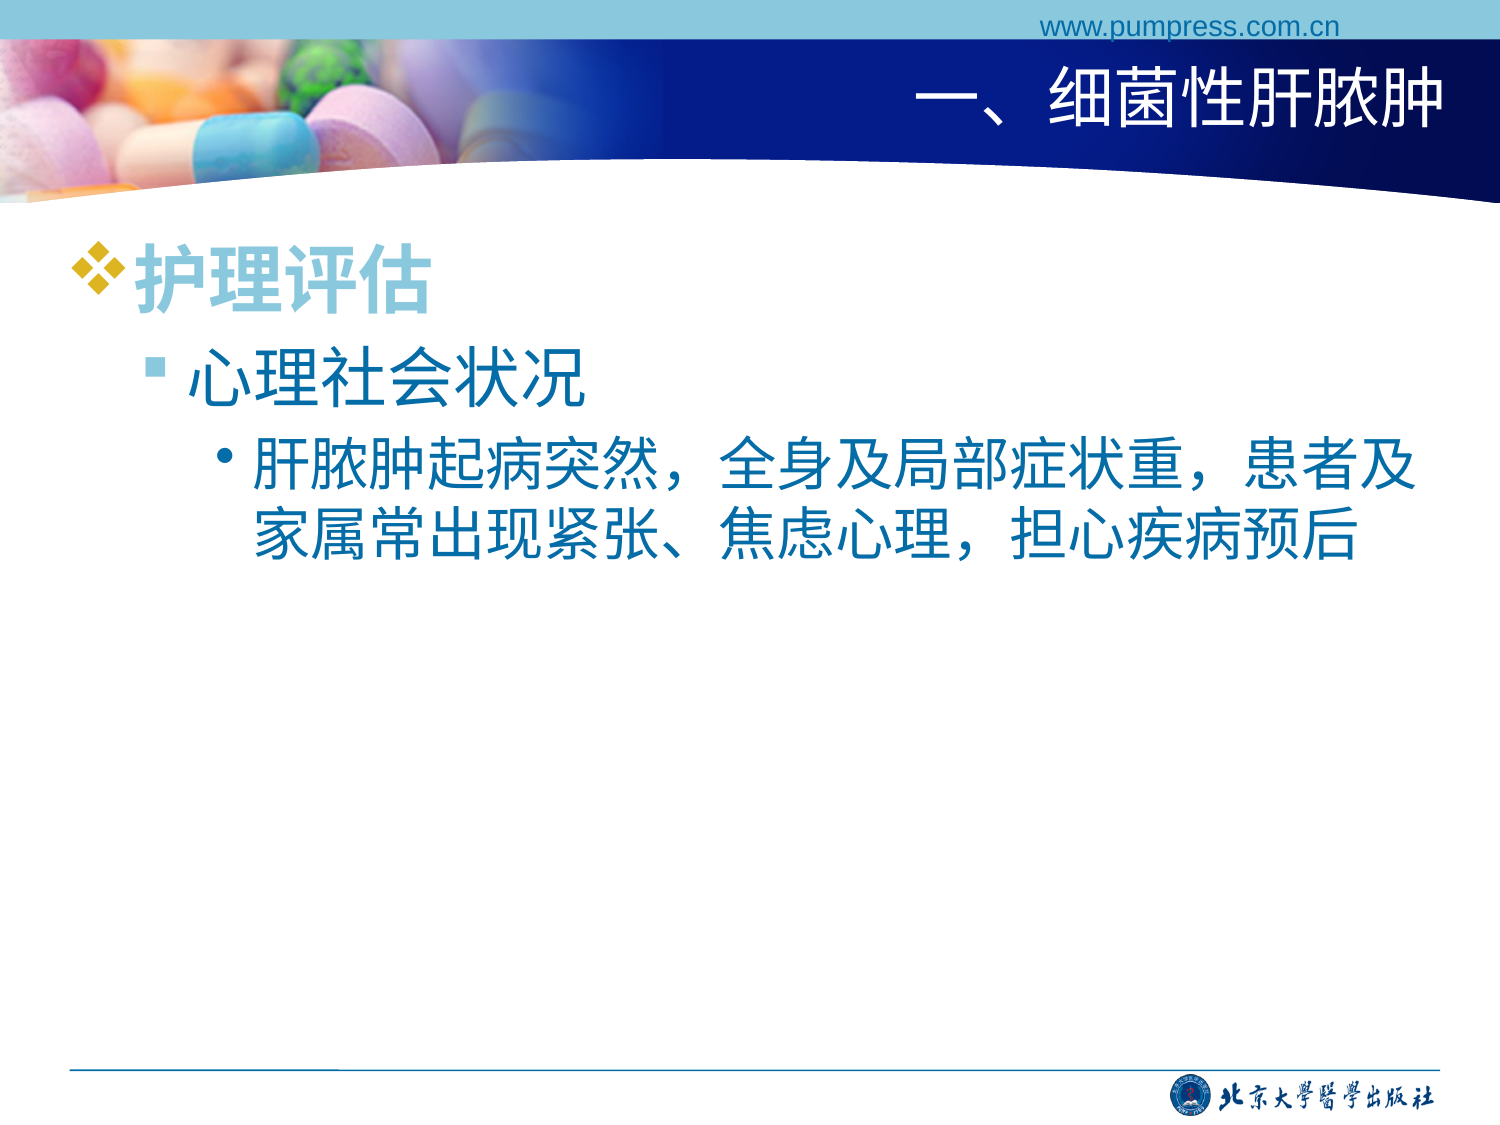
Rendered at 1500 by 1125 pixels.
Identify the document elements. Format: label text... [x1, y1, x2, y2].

slide_number www.pumpress.com.cn [1025, 0, 1463, 38]
picture [0, 40, 1500, 203]
list 护理评估 心理社会状况 肝脓肿起病突然，全身及局部症状重，患者及家属常出现紧张、焦虑心理，担心疾病预后 [49, 224, 1463, 1026]
title 一、细菌性肝脓肿 [137, 49, 1463, 143]
picture [1170, 1074, 1436, 1118]
